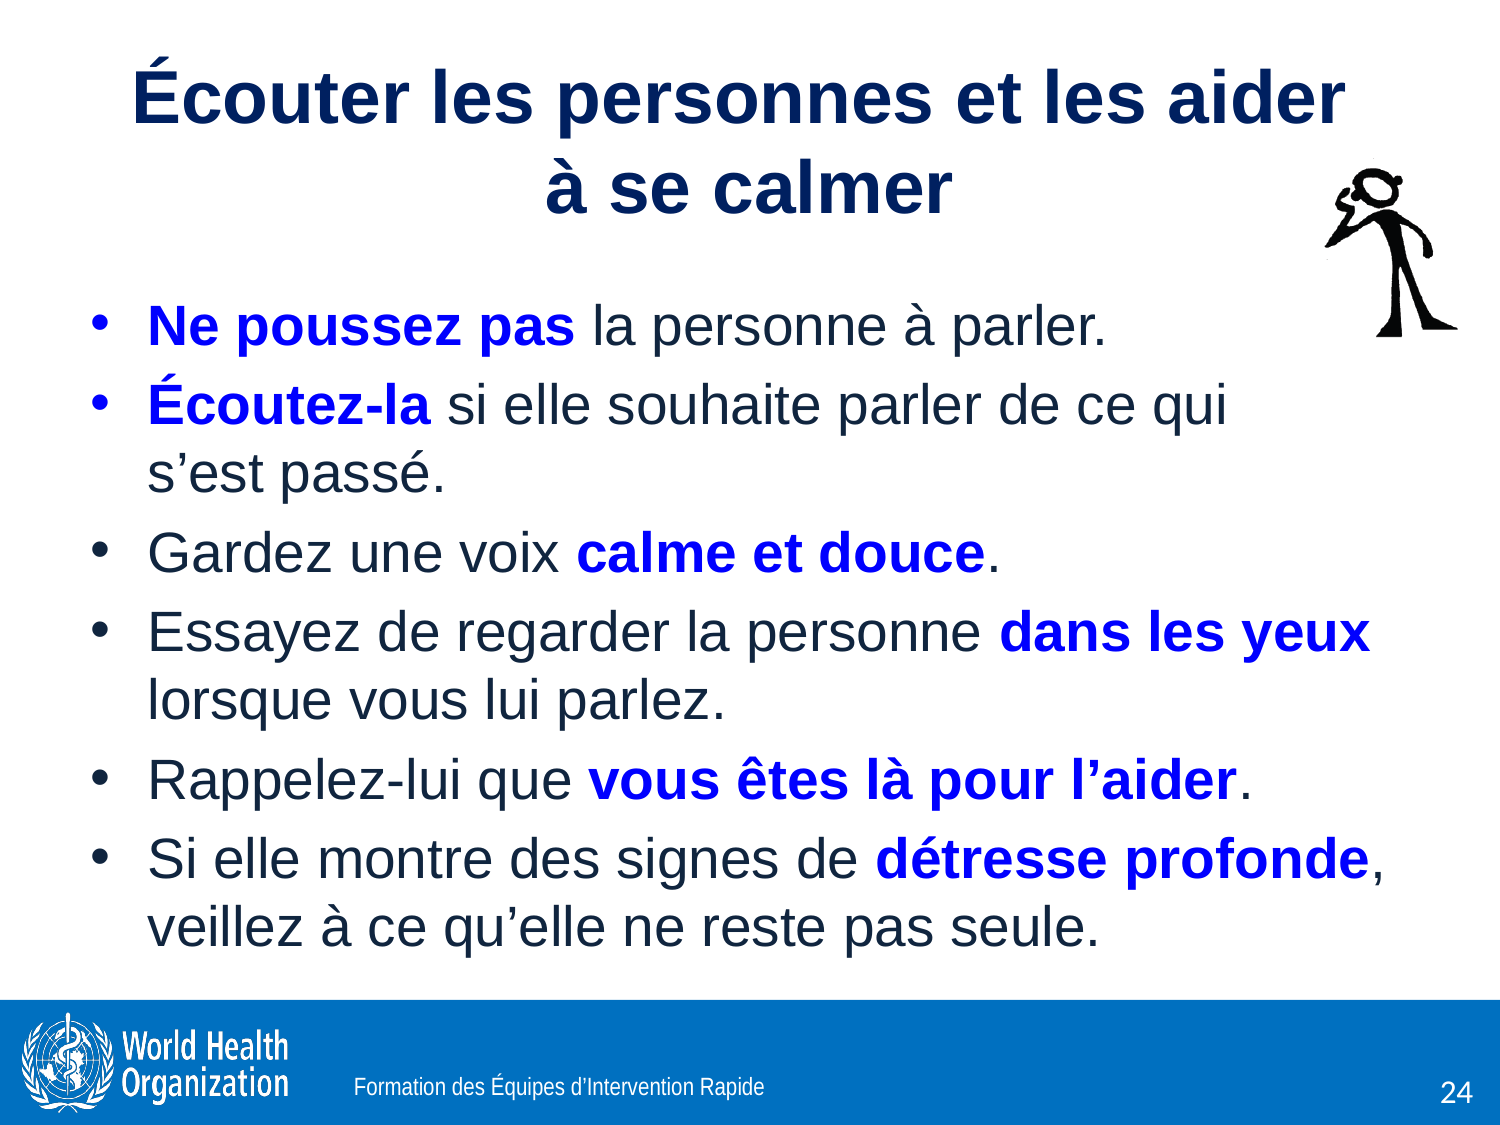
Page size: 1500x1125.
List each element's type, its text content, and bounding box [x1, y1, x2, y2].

list Ne poussez pas la personne à parler. Écoutez-la si elle souhaite parler de ce qui s’est passé. Gardez une voix calme et douce. Essayez de regarder la personne dans les yeux lorsque vous lui parlez. Rappelez-lui que vous êtes là pour l’aider. Si elle montre des signes de détresse profonde, veillez à ce qu’elle ne reste pas seule. [75, 280, 1425, 1024]
picture [21, 1012, 288, 1113]
picture [1316, 136, 1487, 348]
title Écouter les personnes et les aider à se calmer [75, 45, 1425, 233]
